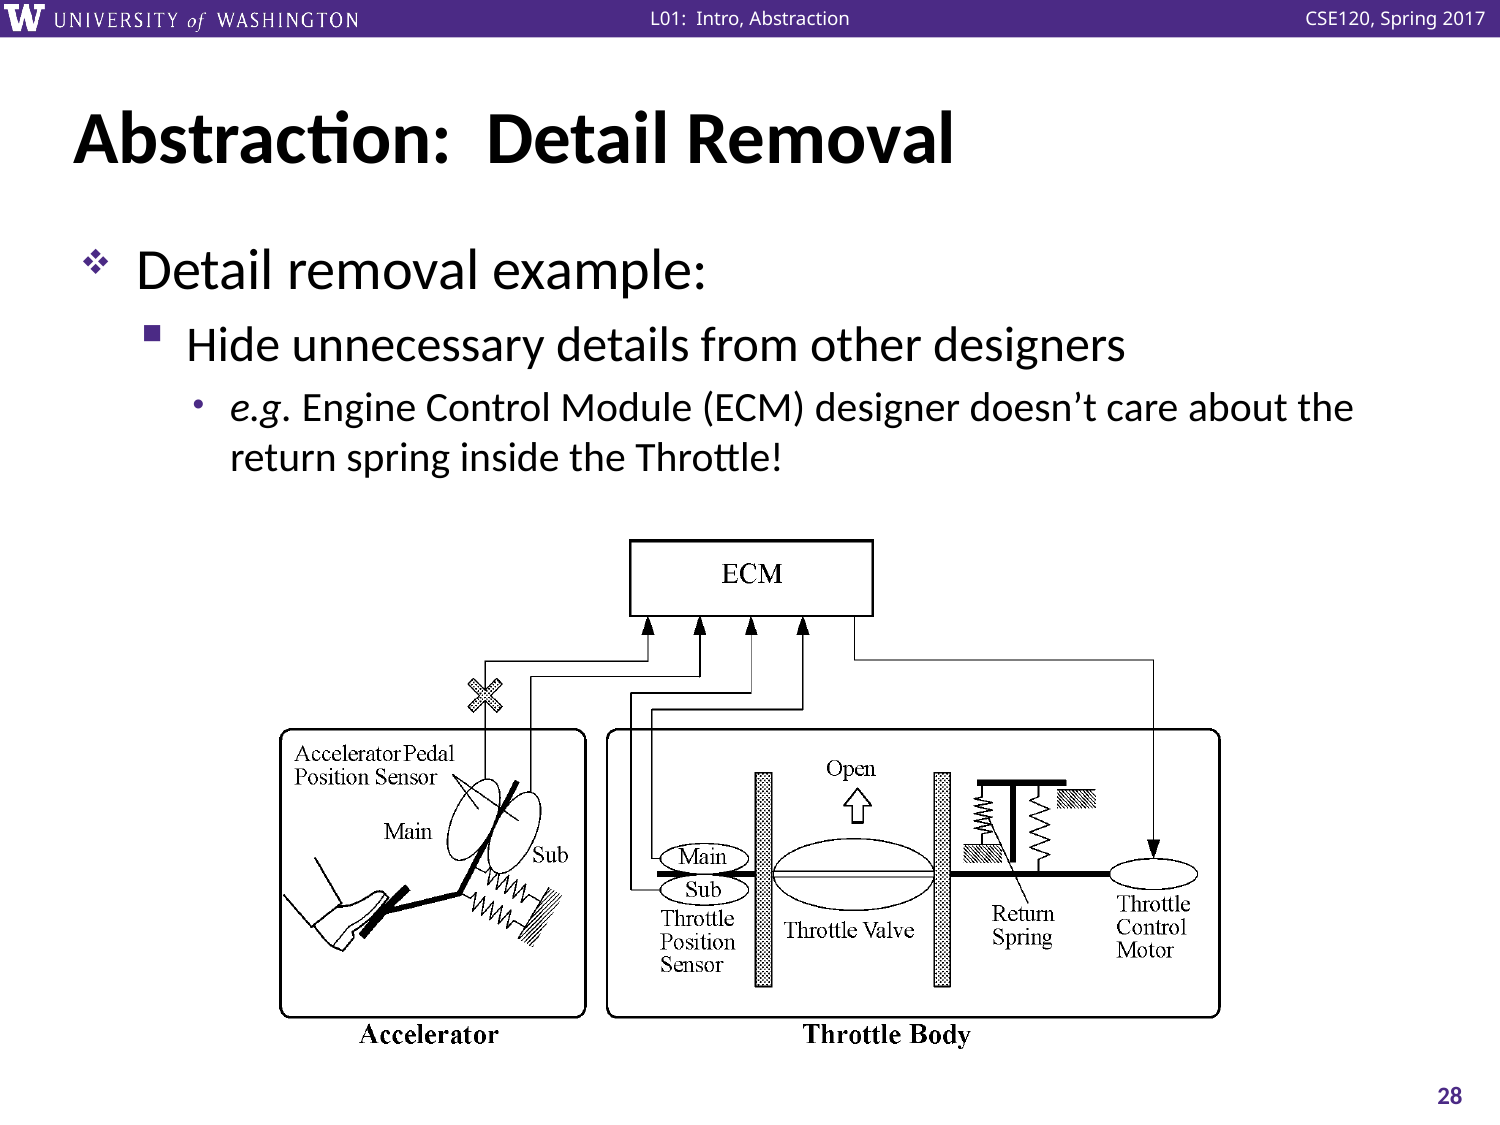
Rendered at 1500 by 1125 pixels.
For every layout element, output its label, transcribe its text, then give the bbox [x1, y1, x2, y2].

list Detail removal example: Hide unnecessary details from other designers e.g. Engine Control Module (ECM) designer doesn’t care about the return spring inside the Throttle! [64, 223, 1438, 1040]
picture [279, 539, 1221, 1049]
slide_number 28 [1400, 1065, 1500, 1125]
title Abstraction: Detail Removal [58, 71, 1438, 197]
picture [4, 4, 358, 32]
